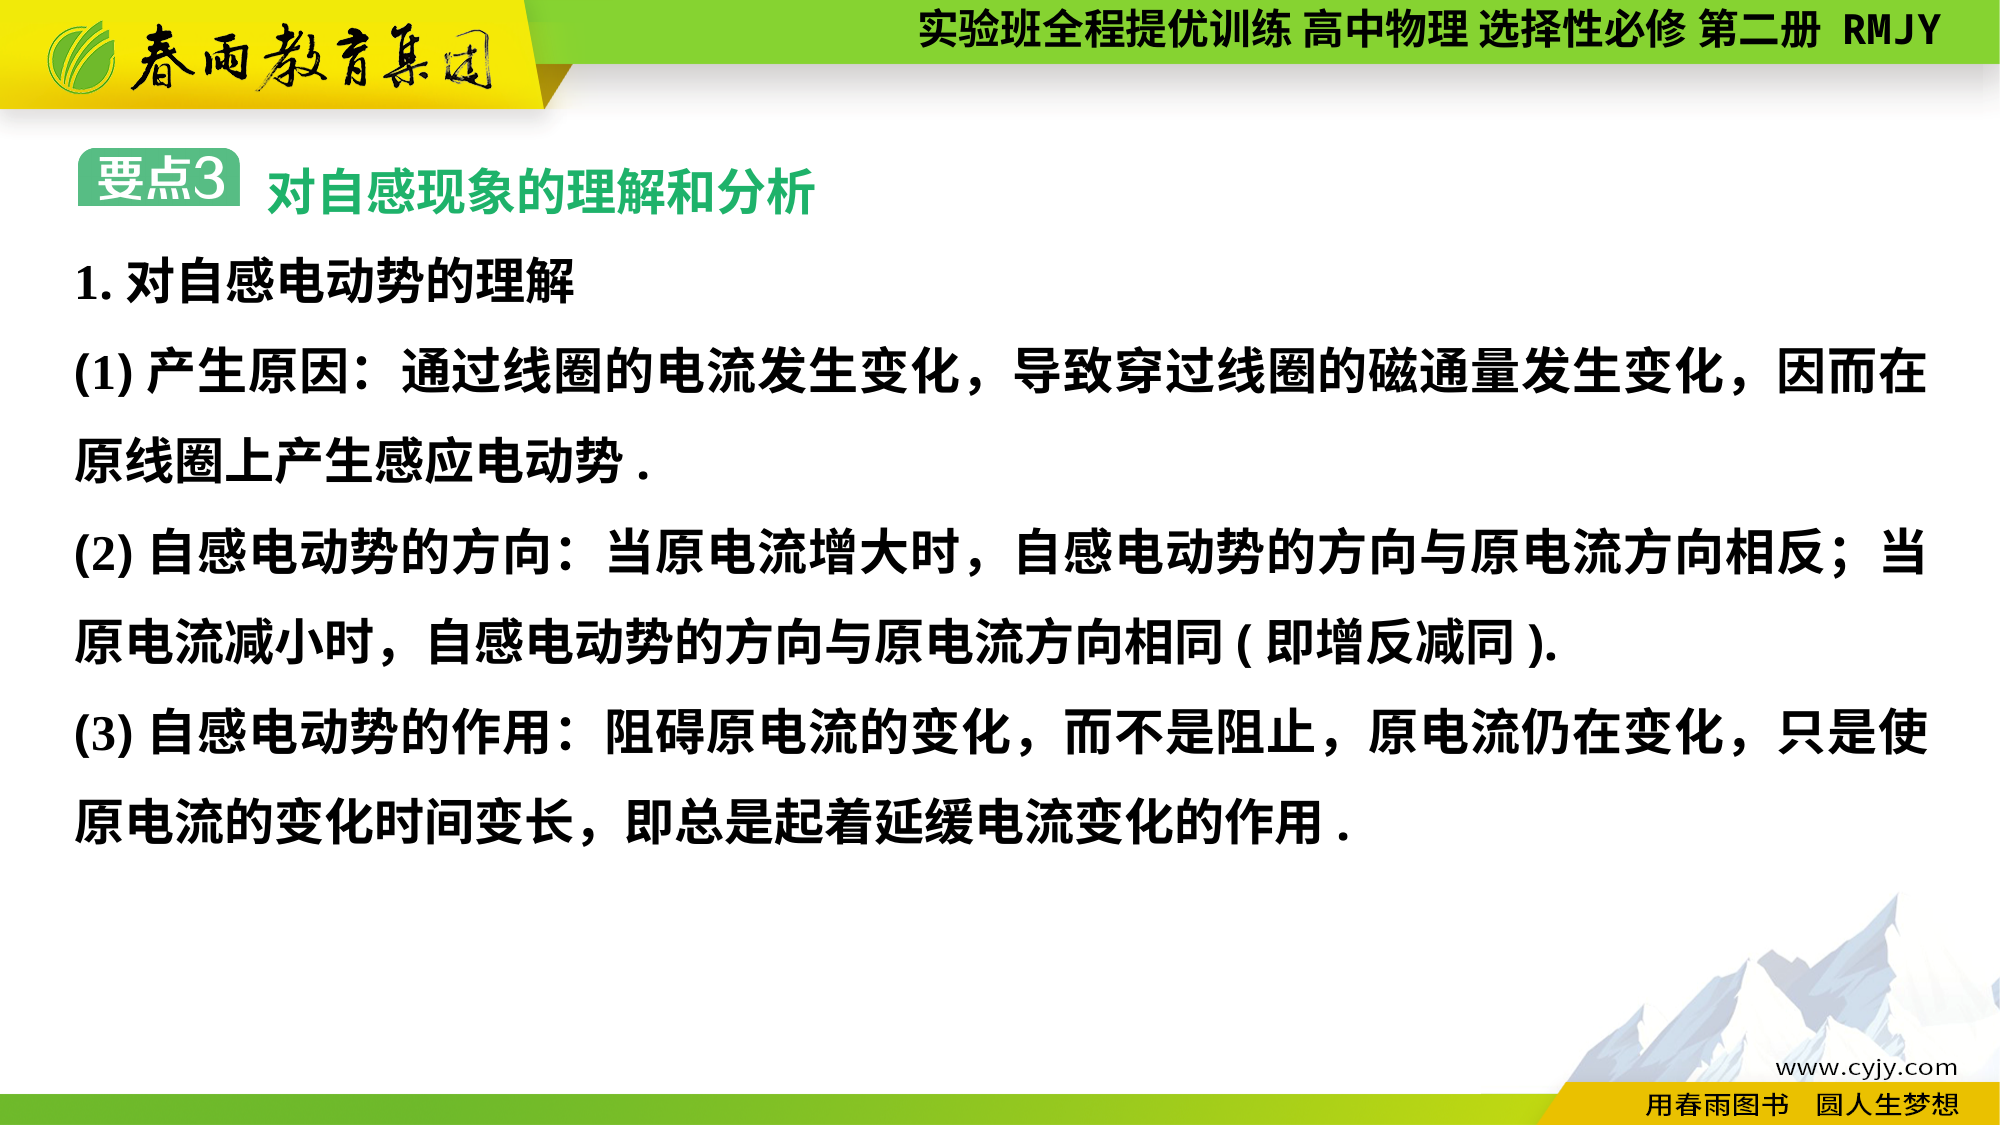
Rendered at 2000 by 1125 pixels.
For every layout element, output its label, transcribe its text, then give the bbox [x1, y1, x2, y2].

list 对自感现象的理解和分析 1.对自感电动势的理解 (1)产生原因：通过线圈的电流发生变化，导致穿过线圈的磁通量发生变化，因而在原线圈上产生感应电动势. (2)自感电动势的方向：当原电流增大时，自感电动势的方向与原电流方向相反；当原电流减小时，自感电动势的方向与原电流方向相同(即增反减同). (3)自感电动势的作用：阻碍原电流的变化，而不是阻止，原电流仍在变化，只是使原电流的变化时间变长，即总是起着延缓电流变化的作用. [59, 122, 1944, 865]
picture [0, 0, 2000, 1125]
